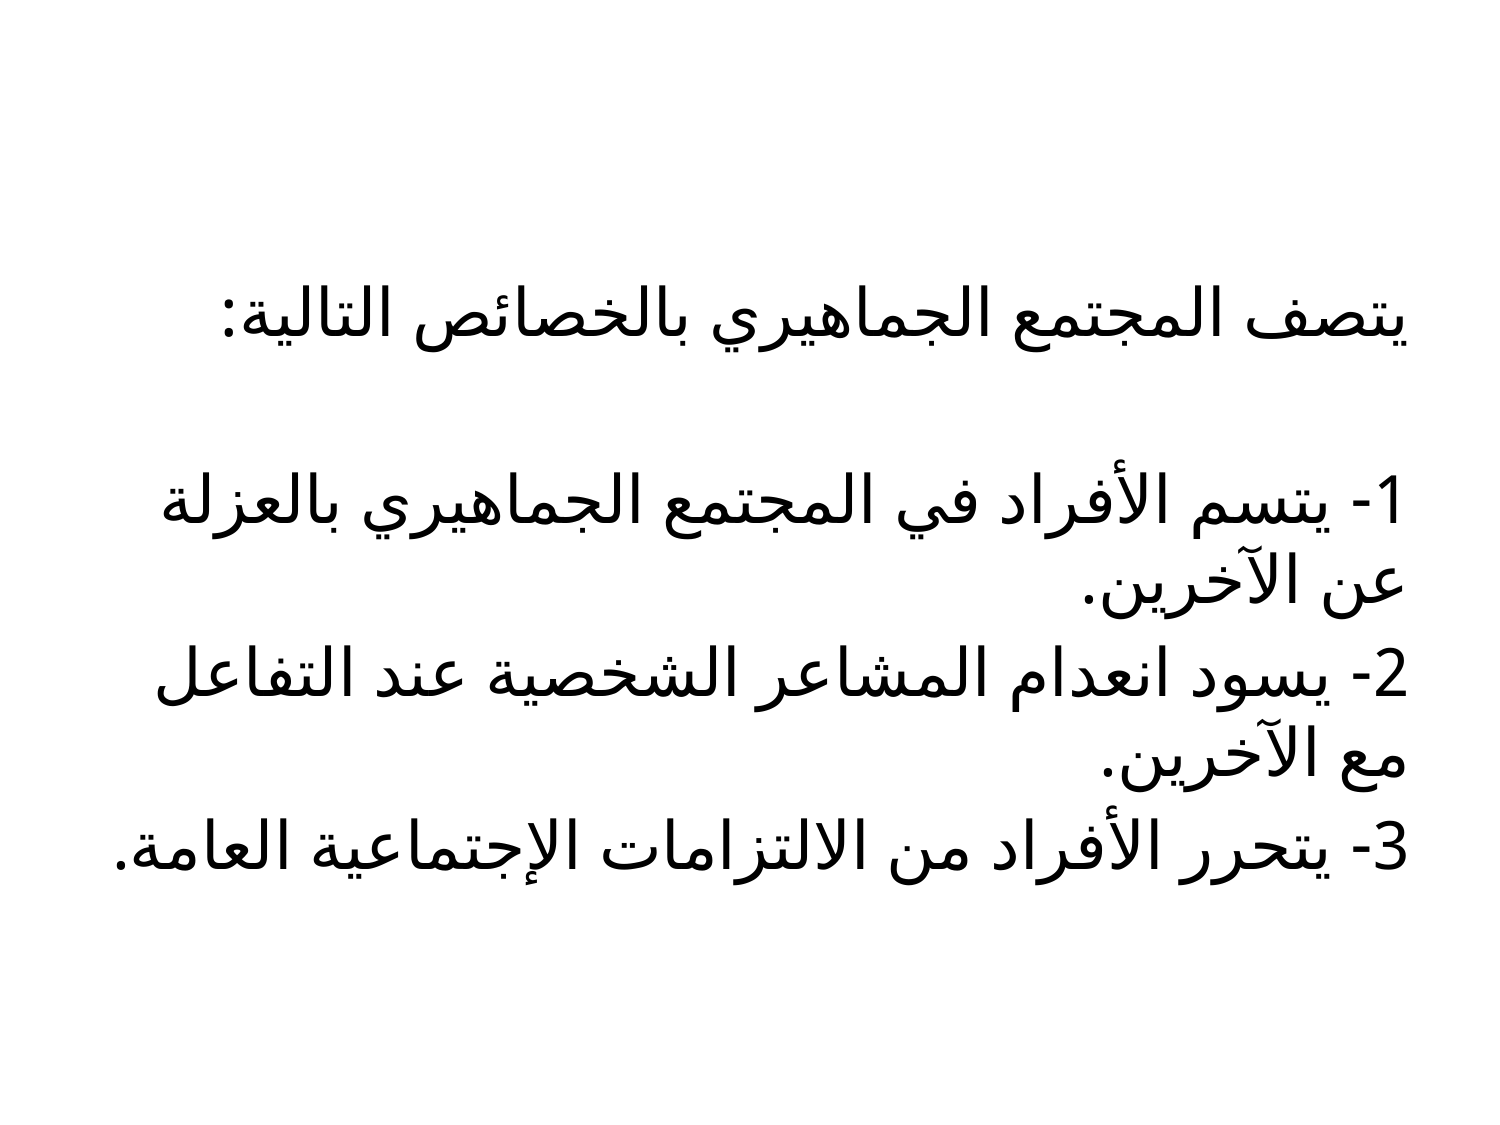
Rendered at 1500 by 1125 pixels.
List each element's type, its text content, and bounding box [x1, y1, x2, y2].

list يتصف المجتمع الجماهيري بالخصائص التالية: 1- يتسم الأفراد في المجتمع الجماهيري بالعزلة عن الآخرين. 2- يسود انعدام المشاعر الشخصية عند التفاعل مع الآخرين. 3- يتحرر الأفراد من الالتزامات الإجتماعية العامة. [75, 262, 1425, 1005]
